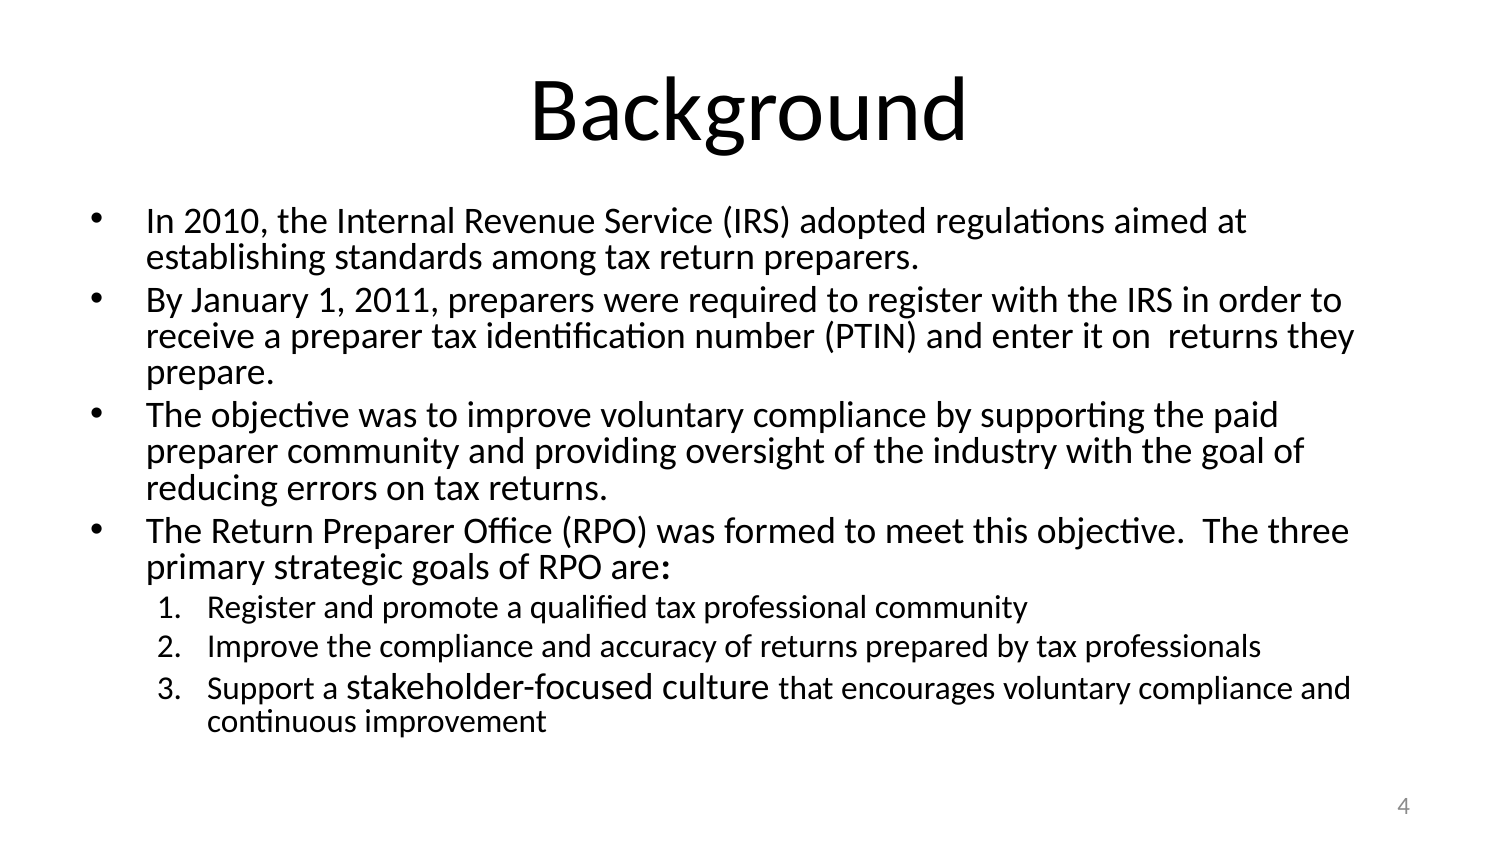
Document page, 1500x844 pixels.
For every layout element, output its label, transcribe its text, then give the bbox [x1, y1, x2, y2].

slide_number 4 [1074, 782, 1425, 827]
list In 2010, the Internal Revenue Service (IRS) adopted regulations aimed at establishing standards among tax return preparers. By January 1, 2011, preparers were required to register with the IRS in order to receive a preparer tax identification number (PTIN) and enter it on returns they prepare. The objective was to improve voluntary compliance by supporting the paid preparer community and providing oversight of the industry with the goal of reducing errors on tax returns. The Return Preparer Office (RPO) was formed to meet this objective. The three primary strategic goals of RPO are: Register and promote a qualified tax professional community Improve the compliance and accuracy of returns prepared by tax professionals Support a stakeholder-focused culture that encourages voluntary compliance and continuous improvement [75, 196, 1425, 754]
title Background [75, 33, 1425, 175]
